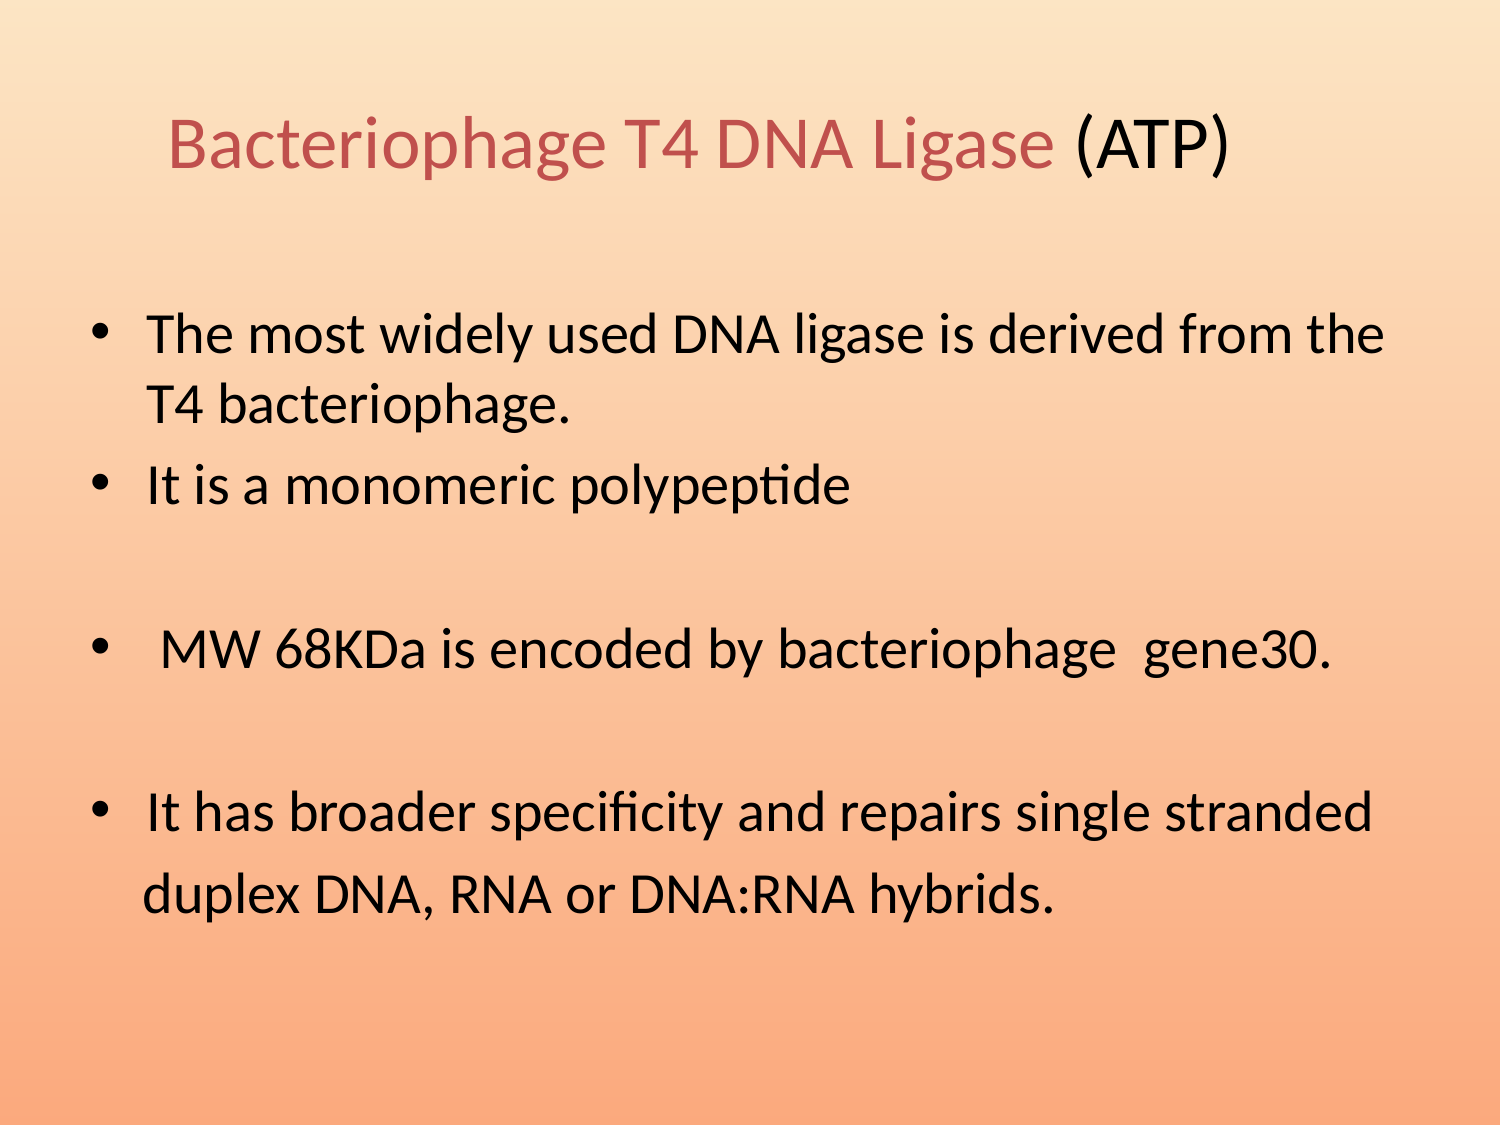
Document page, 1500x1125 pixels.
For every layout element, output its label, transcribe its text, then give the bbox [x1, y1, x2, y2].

list The most widely used DNA ligase is derived from the T4 bacteriophage. It is a monomeric polypeptide MW 68KDa is encoded by bacteriophage gene30. It has broader specificity and repairs single stranded duplex DNA, RNA or DNA:RNA hybrids. . [75, 287, 1425, 1030]
title Bacteriophage T4 DNA Ligase (ATP) [24, 45, 1375, 233]
